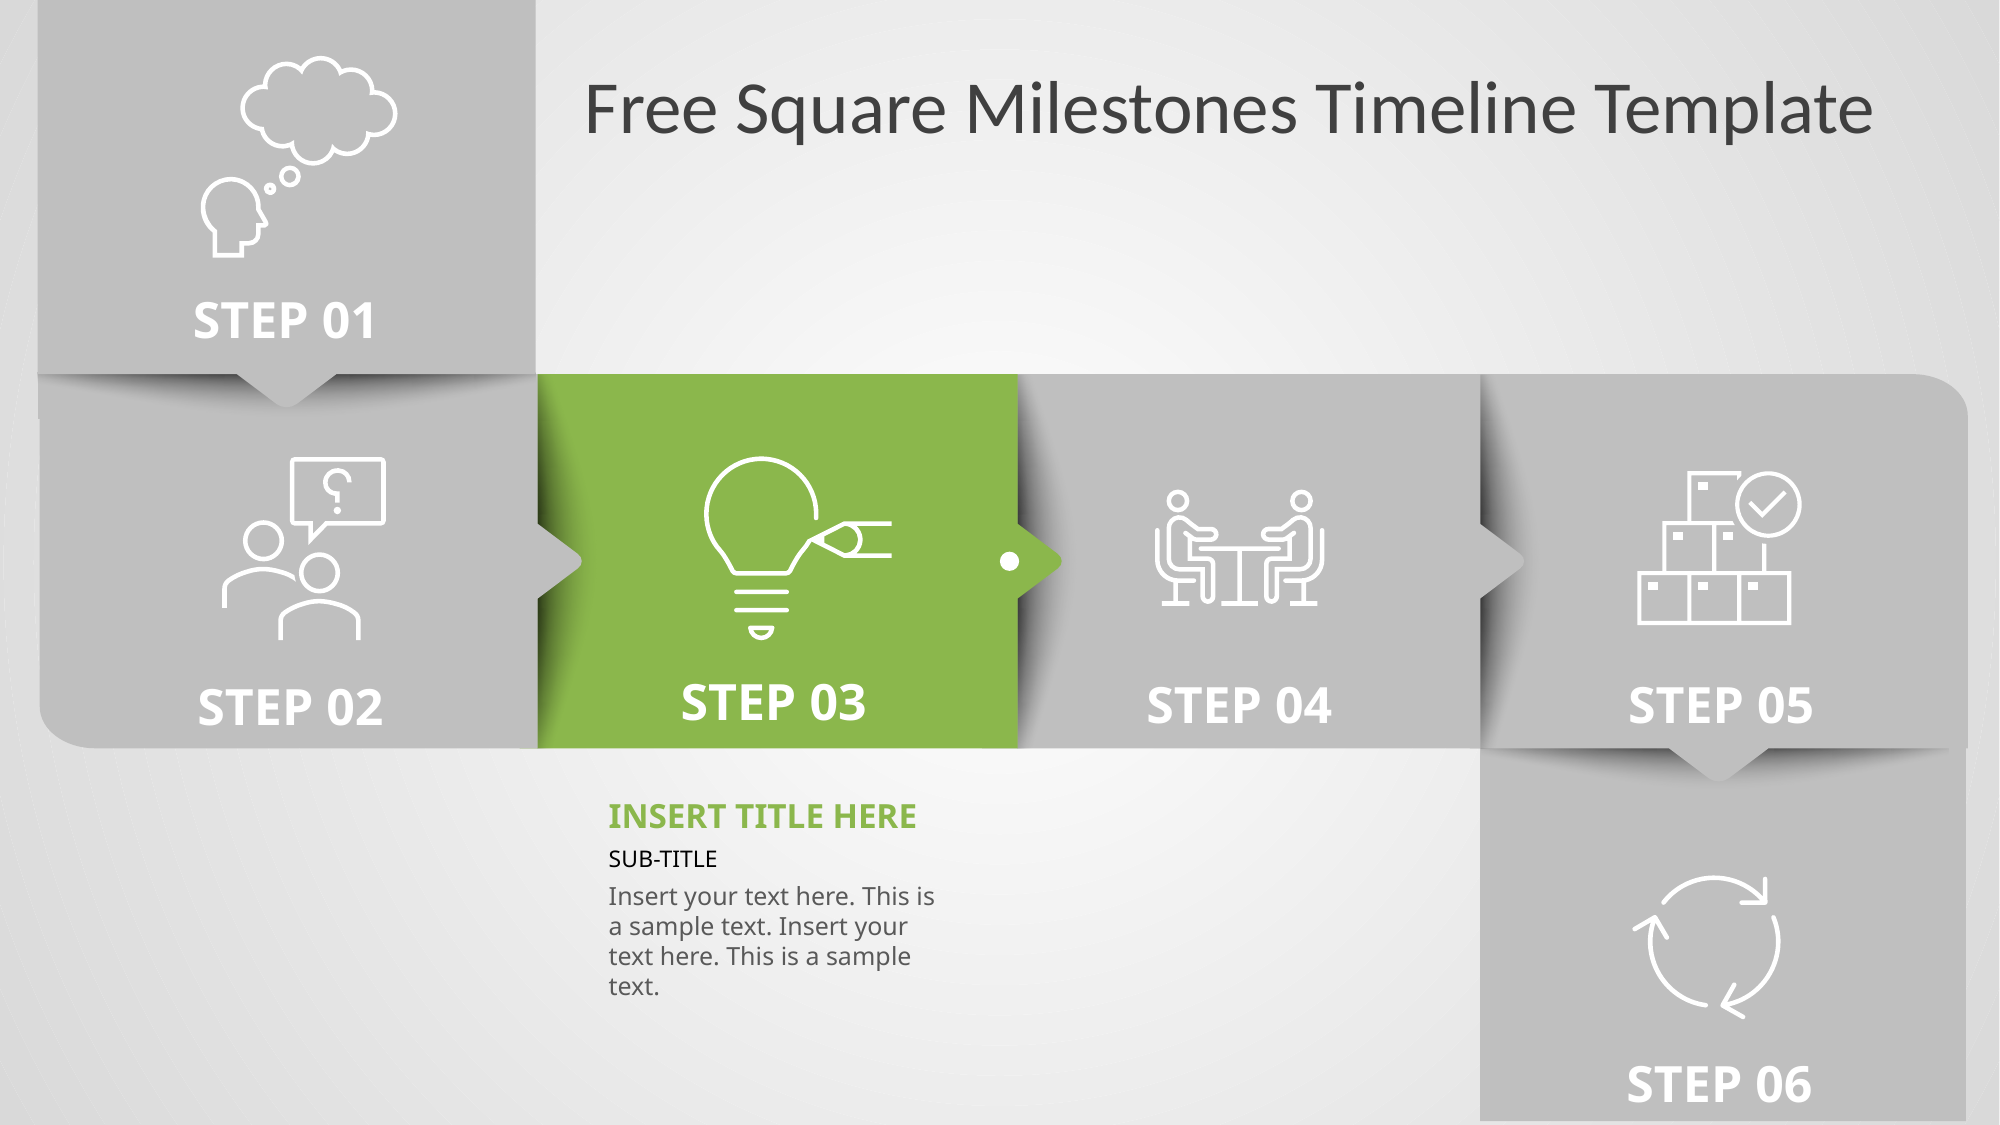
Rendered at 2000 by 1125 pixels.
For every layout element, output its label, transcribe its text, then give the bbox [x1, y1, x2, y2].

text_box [703, 456, 892, 641]
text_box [601, 373, 1081, 749]
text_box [1637, 470, 1802, 626]
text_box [39, 373, 601, 749]
text_box STEP 06 [1527, 1044, 1912, 1120]
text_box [194, 438, 415, 659]
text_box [1469, 373, 1968, 792]
title Free Square Milestones Timeline Template [584, 45, 1913, 162]
text_box [1478, 800, 1968, 1123]
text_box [37, 0, 536, 420]
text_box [1081, 373, 1543, 749]
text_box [1632, 875, 1781, 1020]
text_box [200, 55, 398, 258]
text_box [593, 787, 968, 980]
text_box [1129, 438, 1350, 659]
